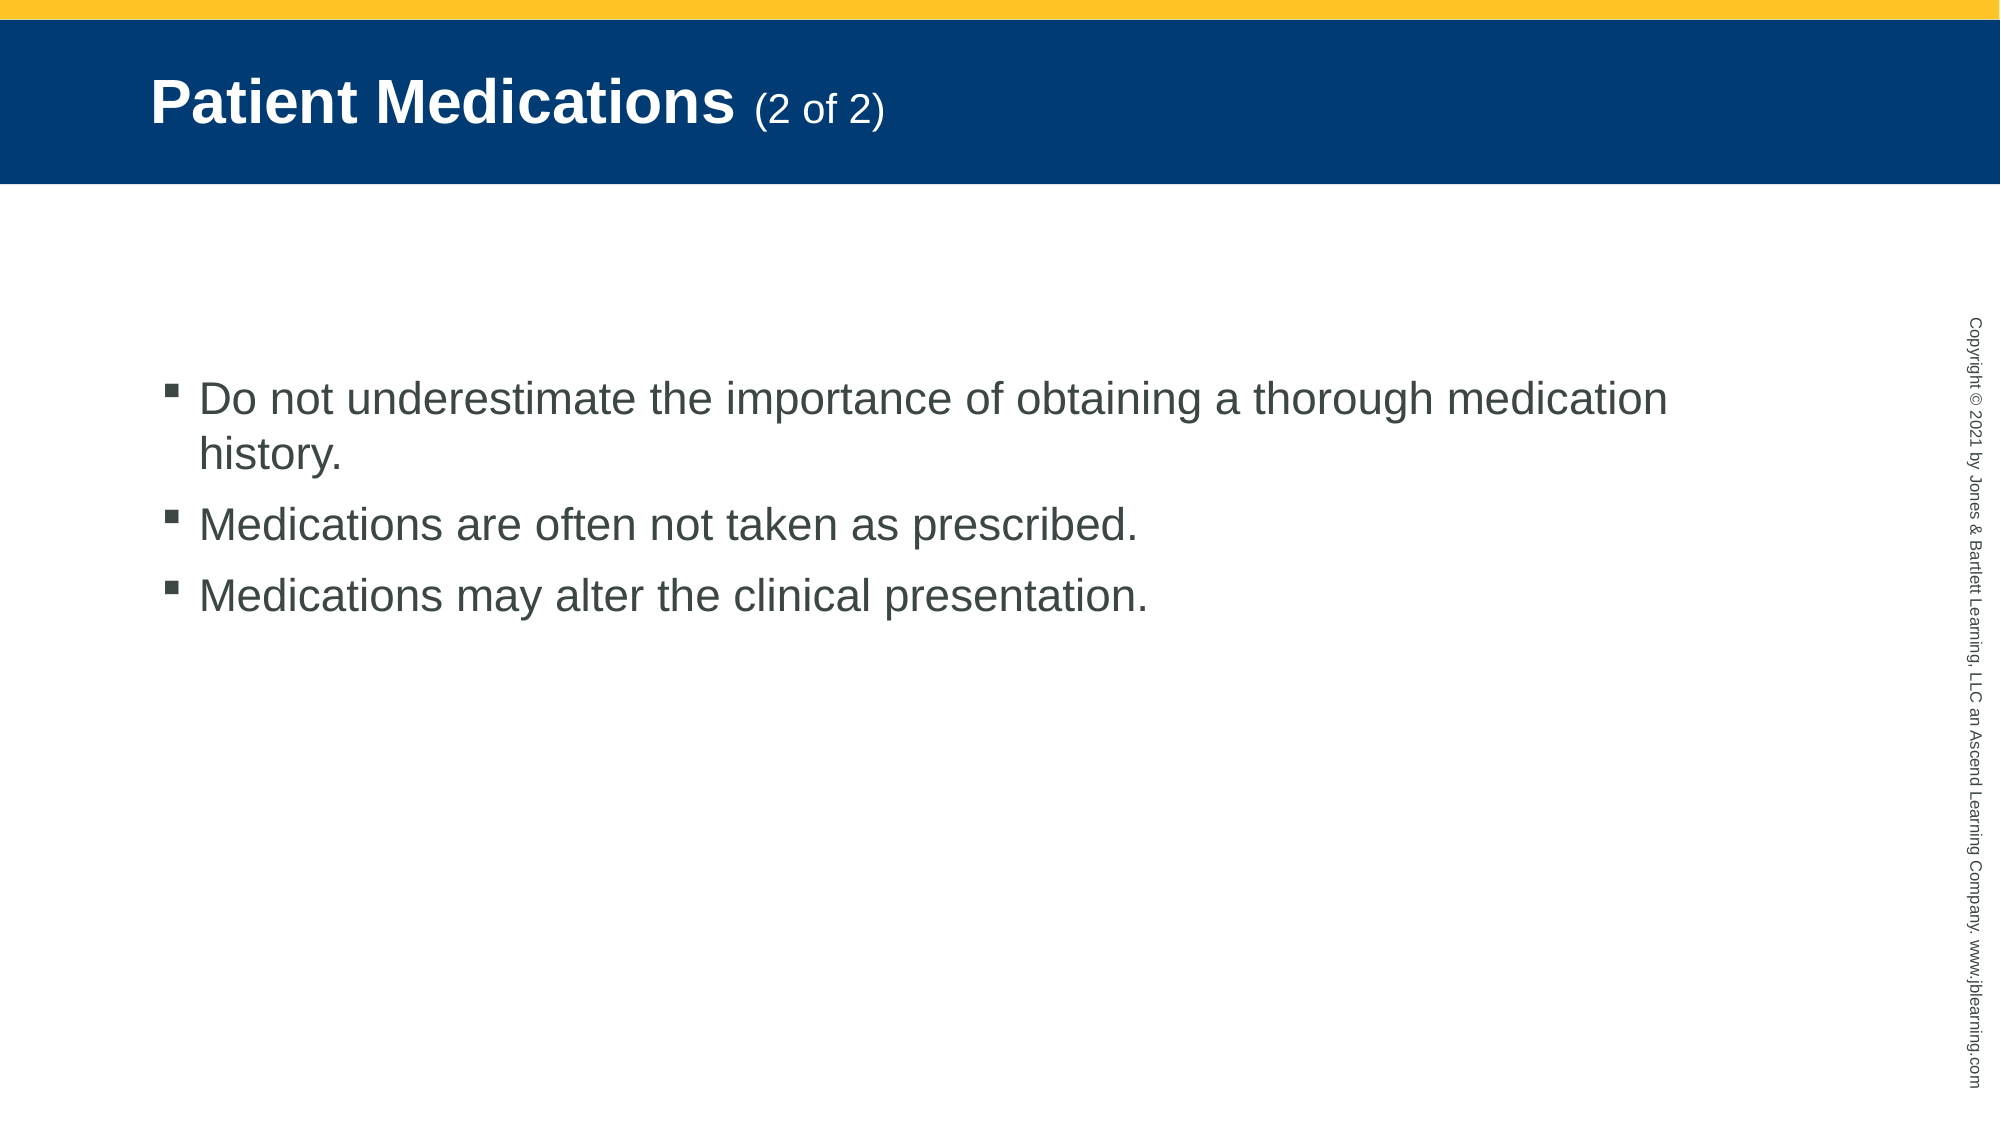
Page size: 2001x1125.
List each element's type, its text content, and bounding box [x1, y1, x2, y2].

title Patient Medications (2 of 2) [0, 19, 2000, 185]
list Do not underestimate the importance of obtaining a thorough medication history. Medications are often not taken as prescribed. Medications may alter the clinical presentation. [146, 361, 1859, 1016]
